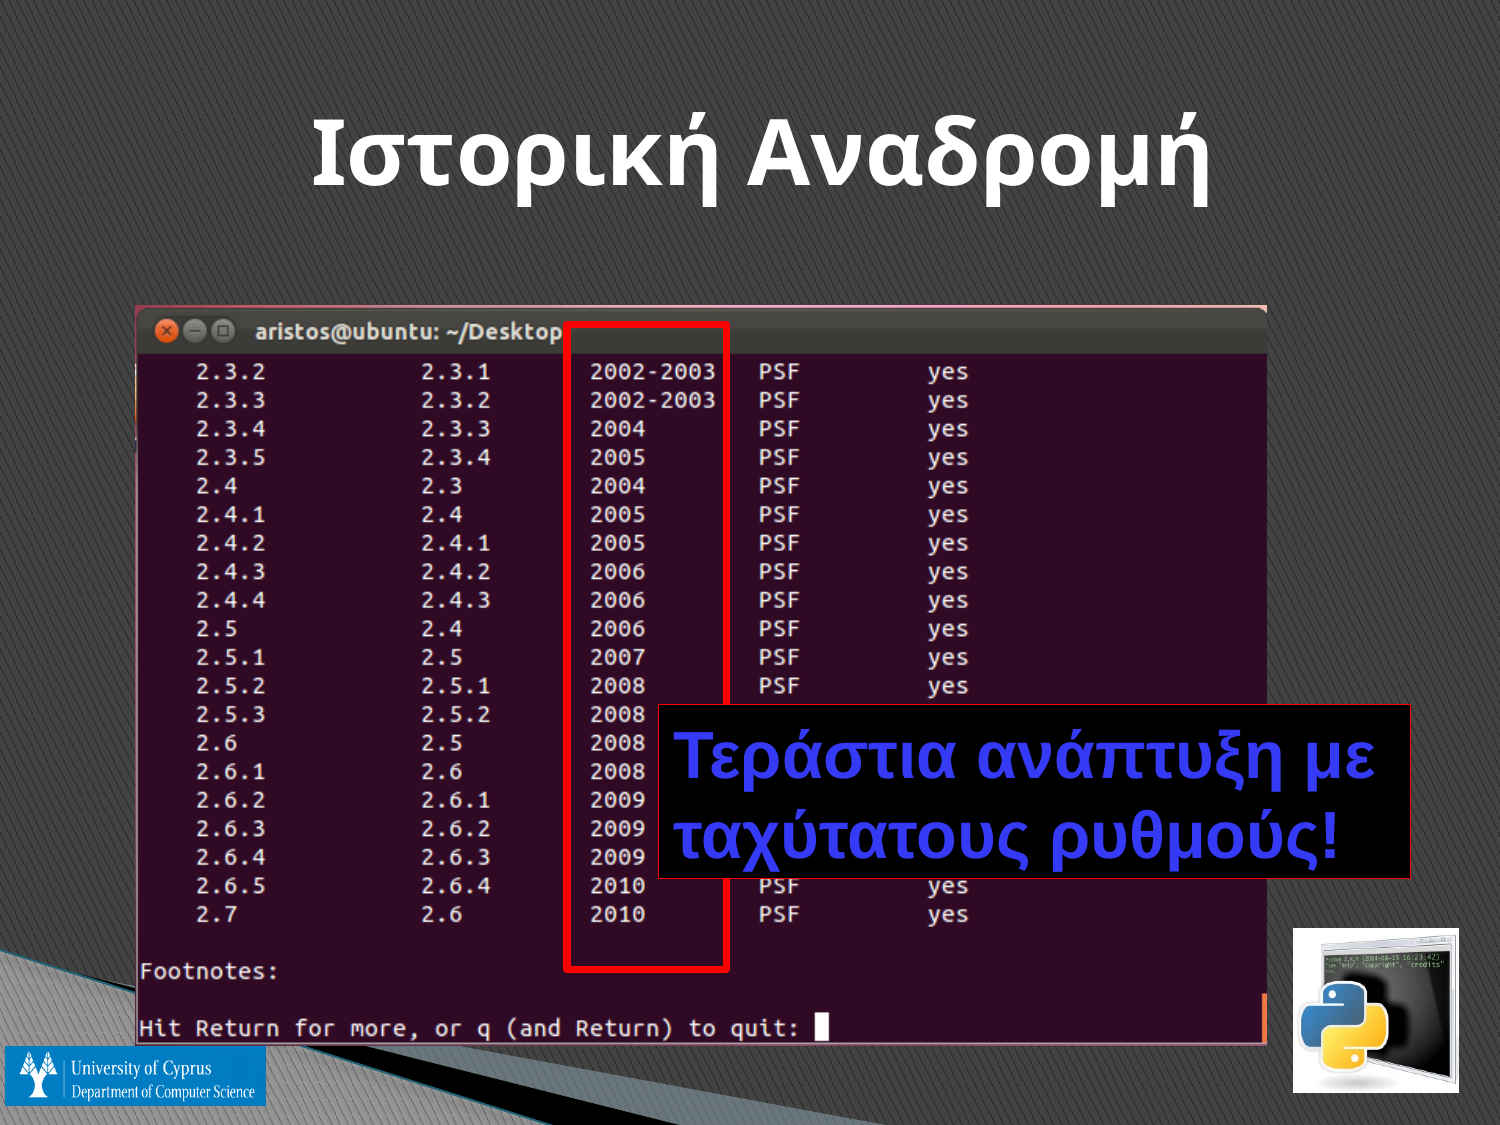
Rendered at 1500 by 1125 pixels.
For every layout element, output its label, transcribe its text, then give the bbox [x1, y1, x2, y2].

list [52, 268, 1404, 1012]
text_box Τεράστια ανάπτυξη με ταχύτατους ρυθμούς! [1273, 704, 1411, 879]
picture [5, 305, 1267, 1107]
picture [1293, 928, 1459, 1093]
title Ιστορική Αναδρομή [88, 54, 1439, 243]
